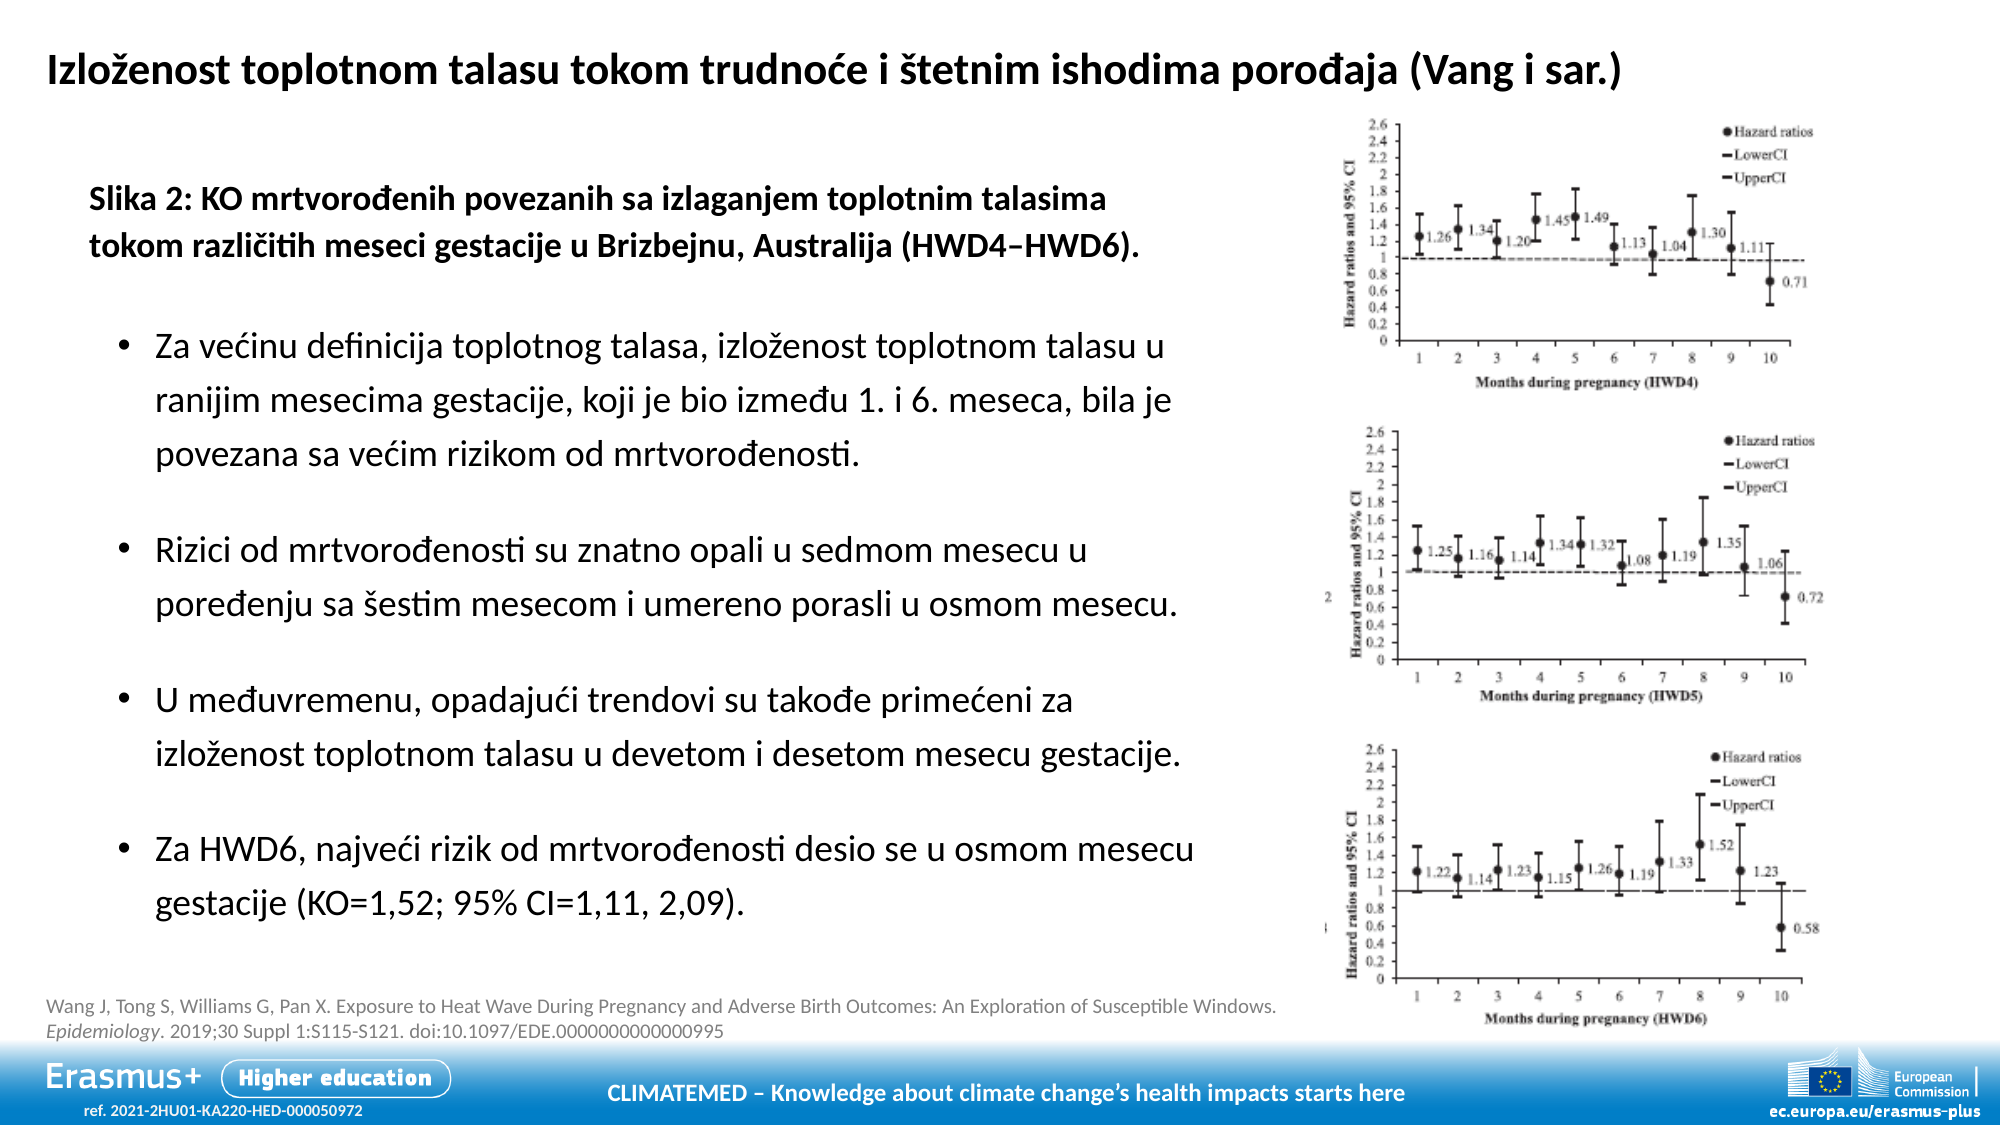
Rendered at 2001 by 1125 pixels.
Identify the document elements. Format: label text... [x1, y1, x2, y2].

picture [0, 97, 2000, 1125]
title Slika 2: KO mrtvorođenih povezanih sa izlaganjem toplotnim talasima tokom različitih meseci gestacije u Brizbejnu, Australija (HWD4–HWD6). [74, 149, 1220, 286]
text_box Izloženost toplotnom talasu tokom trudnoće i štetnim ishodima porođaja (Vang i sar.) [31, 25, 1984, 116]
text_box Wang J, Tong S, Williams G, Pan X. Exposure to Heat Wave During Pregnancy and Adverse Birth Outcomes: An Exploration of Susceptible Windows. Epidemiology. 2019;30 Suppl 1:S115-S121. doi:10.1097/EDE.0000000000000995 [31, 984, 1325, 1050]
list Za većinu definicija toplotnog talasa, izloženost toplotnom talasu u ranijim mesecima gestacije, koji je bio između 1. i 6. meseca, bila je povezana sa većim rizikom od mrtvorođenosti. Rizici od mrtvorođenosti su znatno opali u sedmom mesecu u poređenju sa šestim mesecom i umereno porasli u osmom mesecu. U međuvremenu, opadajući trendovi su takođe primećeni za izloženost toplotnom talasu u devetom i desetom mesecu gestacije. Za HWD6, najveći rizik od mrtvorođenosti desio se u osmom mesecu gestacije (KO=1,52; 95% CI=1,11, 2,09). [102, 305, 1220, 949]
